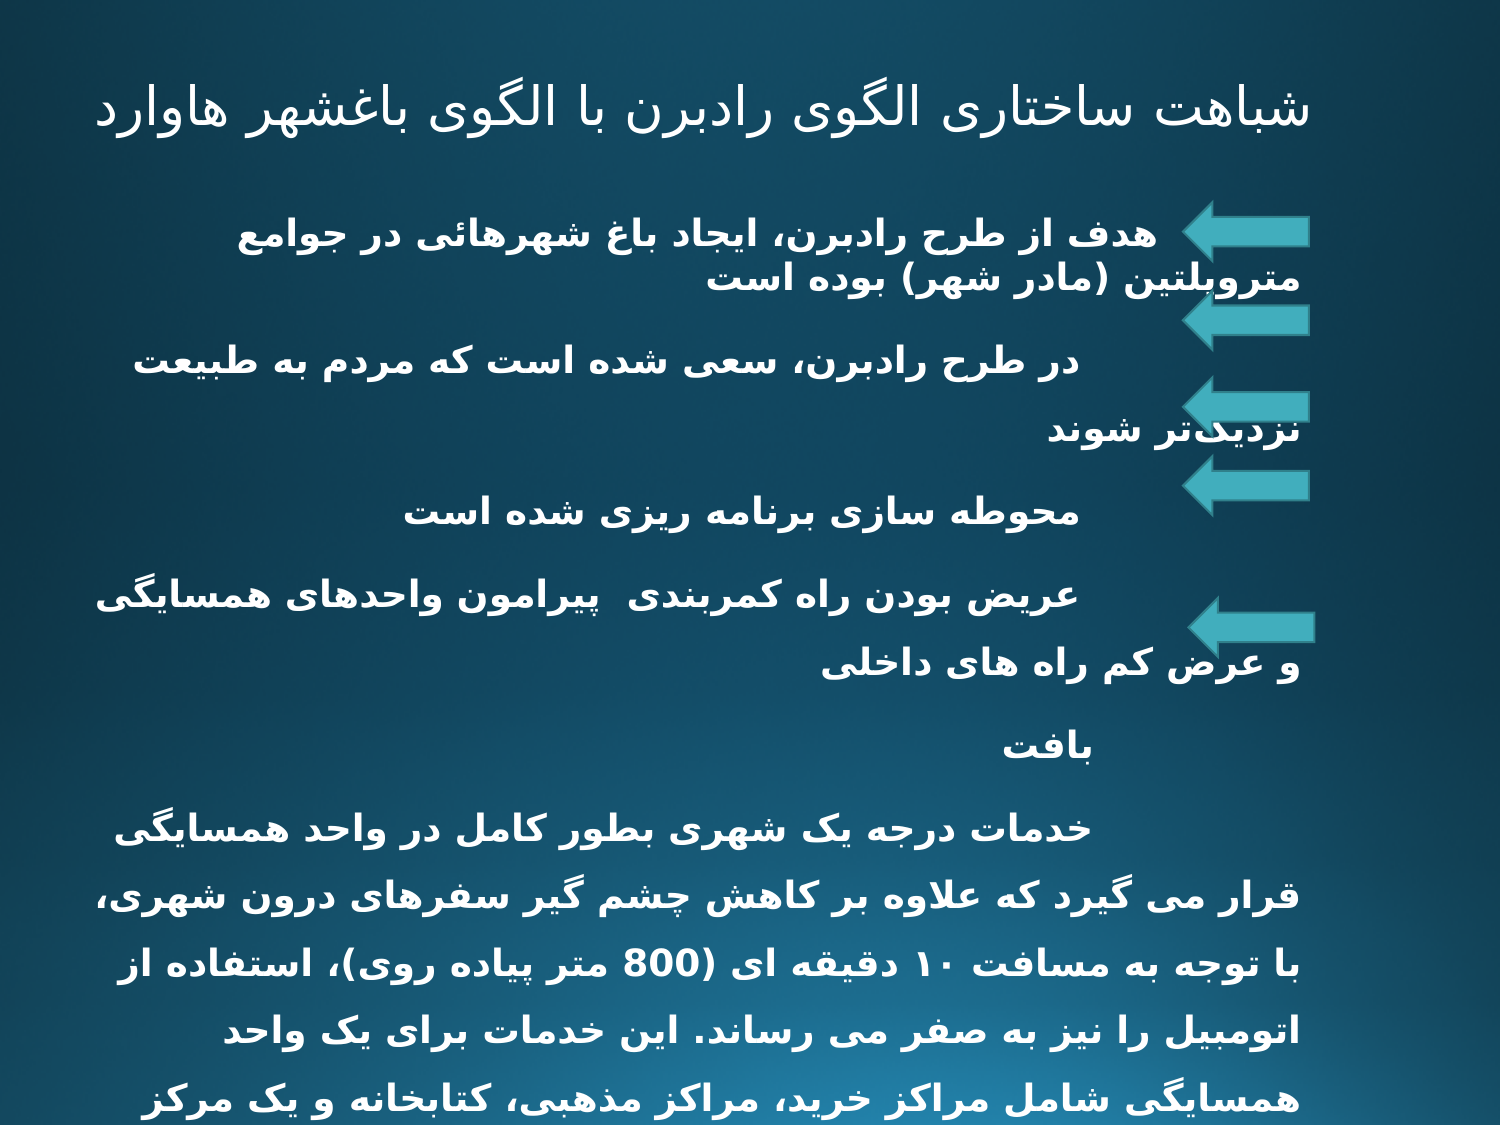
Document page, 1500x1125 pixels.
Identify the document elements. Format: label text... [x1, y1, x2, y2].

text_box [1186, 595, 1316, 660]
text_box [1181, 288, 1310, 353]
text_box [1181, 453, 1310, 518]
picture [0, 0, 1500, 1125]
text_box [1181, 199, 1310, 264]
list هدف از طرح رادبرن، ايجاد باغ شهرهائى در جوامع متروپلتين (مادر شهر) بوده است در طرح رادبرن، سعى شده است که مردم به طبيعت نزديک‌تر شوند محوطه‌ سازى برنامه‌ ريزى شده است عریض بودن راه کمربندی پیرامون واحدهای همسایگی و عرض کم راه های داخلی بافت خدمات درجه یک شهری بطور کامل در واحد همسایگی قرار می گیرد که علاوه بر کاهش چشم گیر سفرهای درون شهری، با توجه به مسافت ۱۰ دقیقه ای (800 متر پیاده روی)، استفاده از اتومبیل را نیز به صفر می رساند. این خدمات برای یک واحد همسایگی شامل مراکز خرید، مراکز مذهبی، کتابخانه و یک مرکز اجتماعی می شود. [75, 196, 1317, 1062]
text_box [1181, 374, 1310, 439]
title شباهت ساختاری الگوی رادبرن با الگوی باغشهر هاوارد [76, 42, 1329, 173]
